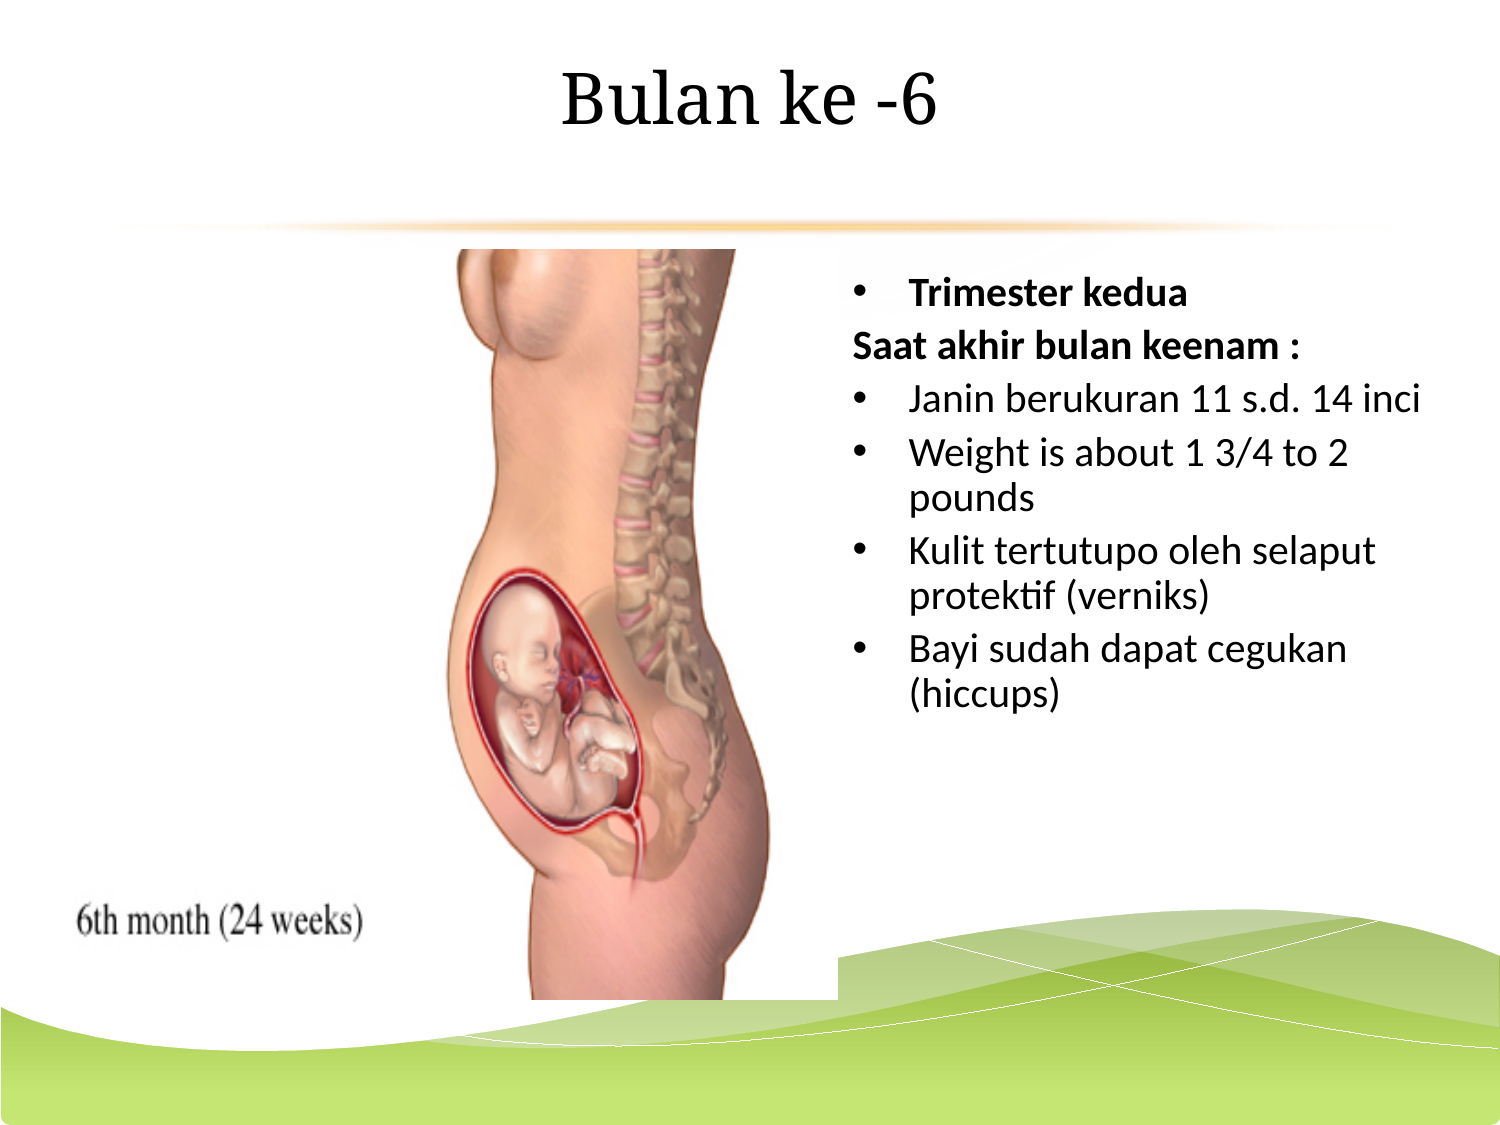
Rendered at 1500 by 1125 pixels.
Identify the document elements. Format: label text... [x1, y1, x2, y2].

list Trimester kedua Saat akhir bulan keenam : Janin berukuran 11 s.d. 14 inci Weight is about 1 3/4 to 2 pounds Kulit tertutupo oleh selaput protektif (verniks) Bayi sudah dapat cegukan (hiccups) [839, 262, 1488, 1005]
title Bulan ke -6 [75, 45, 1425, 233]
picture [0, 87, 1500, 1001]
picture [0, 1007, 6, 1125]
